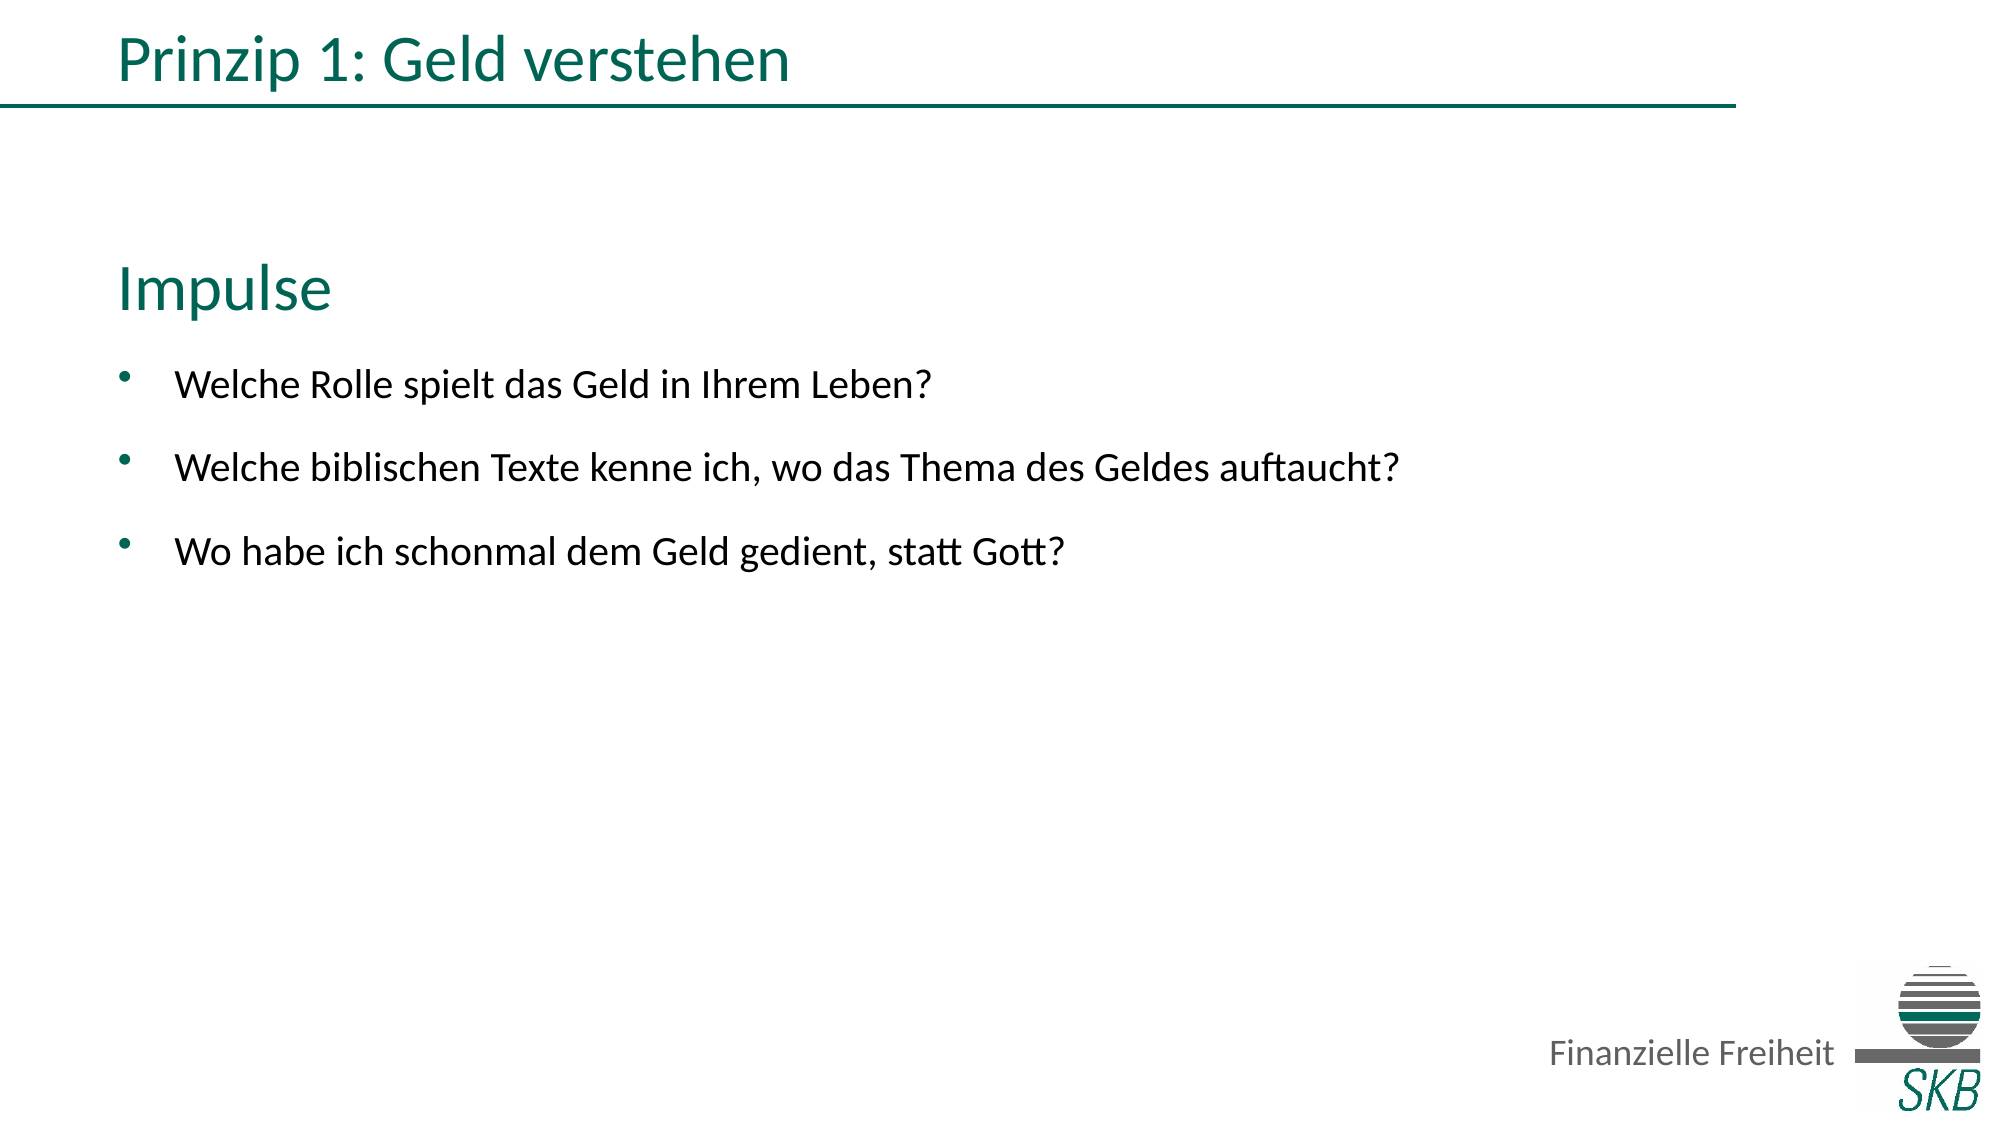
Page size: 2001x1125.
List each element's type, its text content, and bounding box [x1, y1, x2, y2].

text_box Prinzip 1: Geld verstehen [102, 7, 1300, 80]
picture [1855, 966, 1981, 1111]
list Impulse Welche Rolle spielt das Geld in Ihrem Leben? Welche biblischen Texte kenne ich, wo das Thema des Geldes auftaucht? Wo habe ich schonmal dem Geld gedient, statt Gott? [117, 243, 1732, 944]
